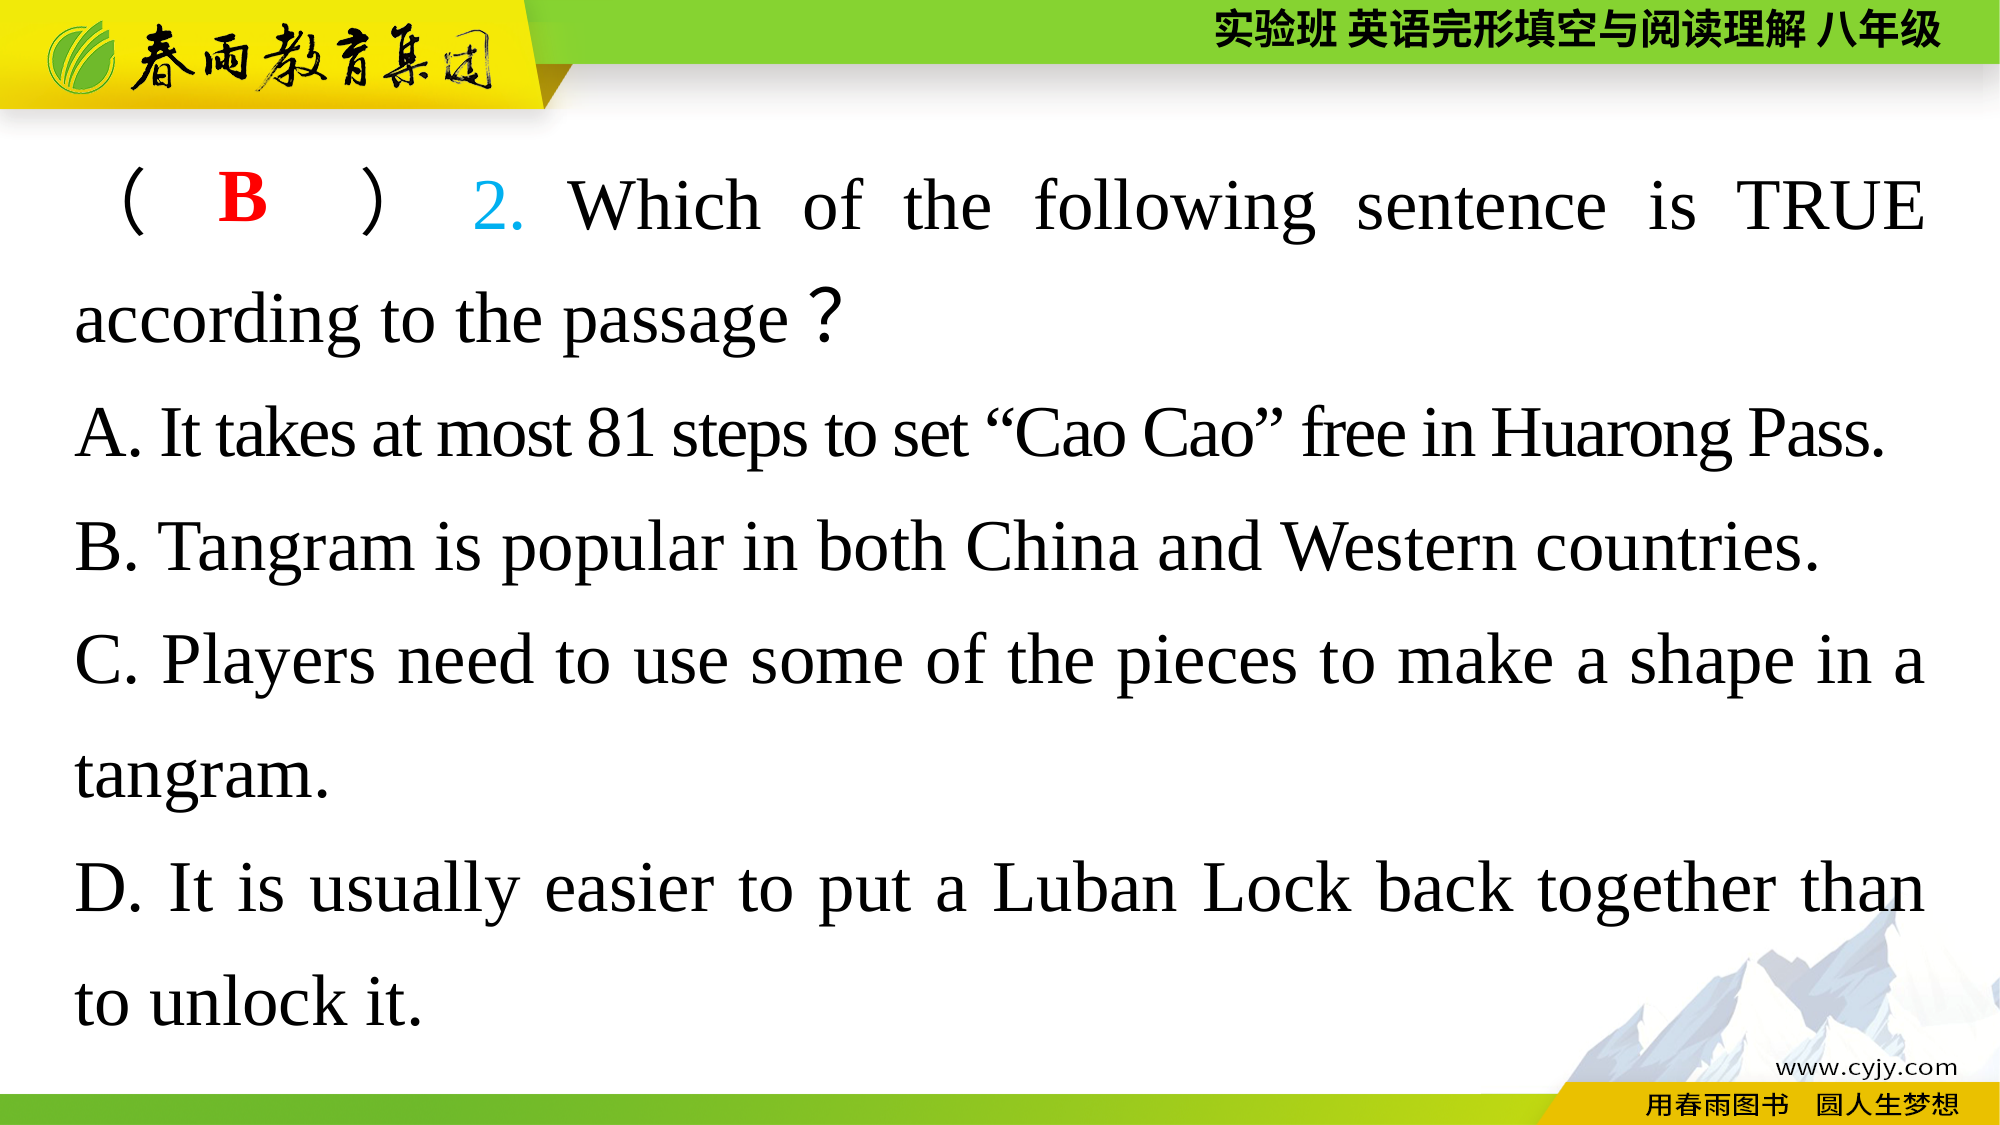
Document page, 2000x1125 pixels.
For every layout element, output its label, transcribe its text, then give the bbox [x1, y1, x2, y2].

picture [0, 0, 2000, 1125]
list （ ）2. Which of the following sentence is TRUE according to the passage？ A. It takes at most 81 steps to set “Cao Cao” free in Huarong Pass. B. Tangram is popular in both China and Western countries. C. Players need to use some of the pieces to make a shape in a tangram. D. It is usually easier to put a Luban Lock back together than to unlock it. [59, 122, 1944, 1057]
text_box B [184, 138, 284, 244]
